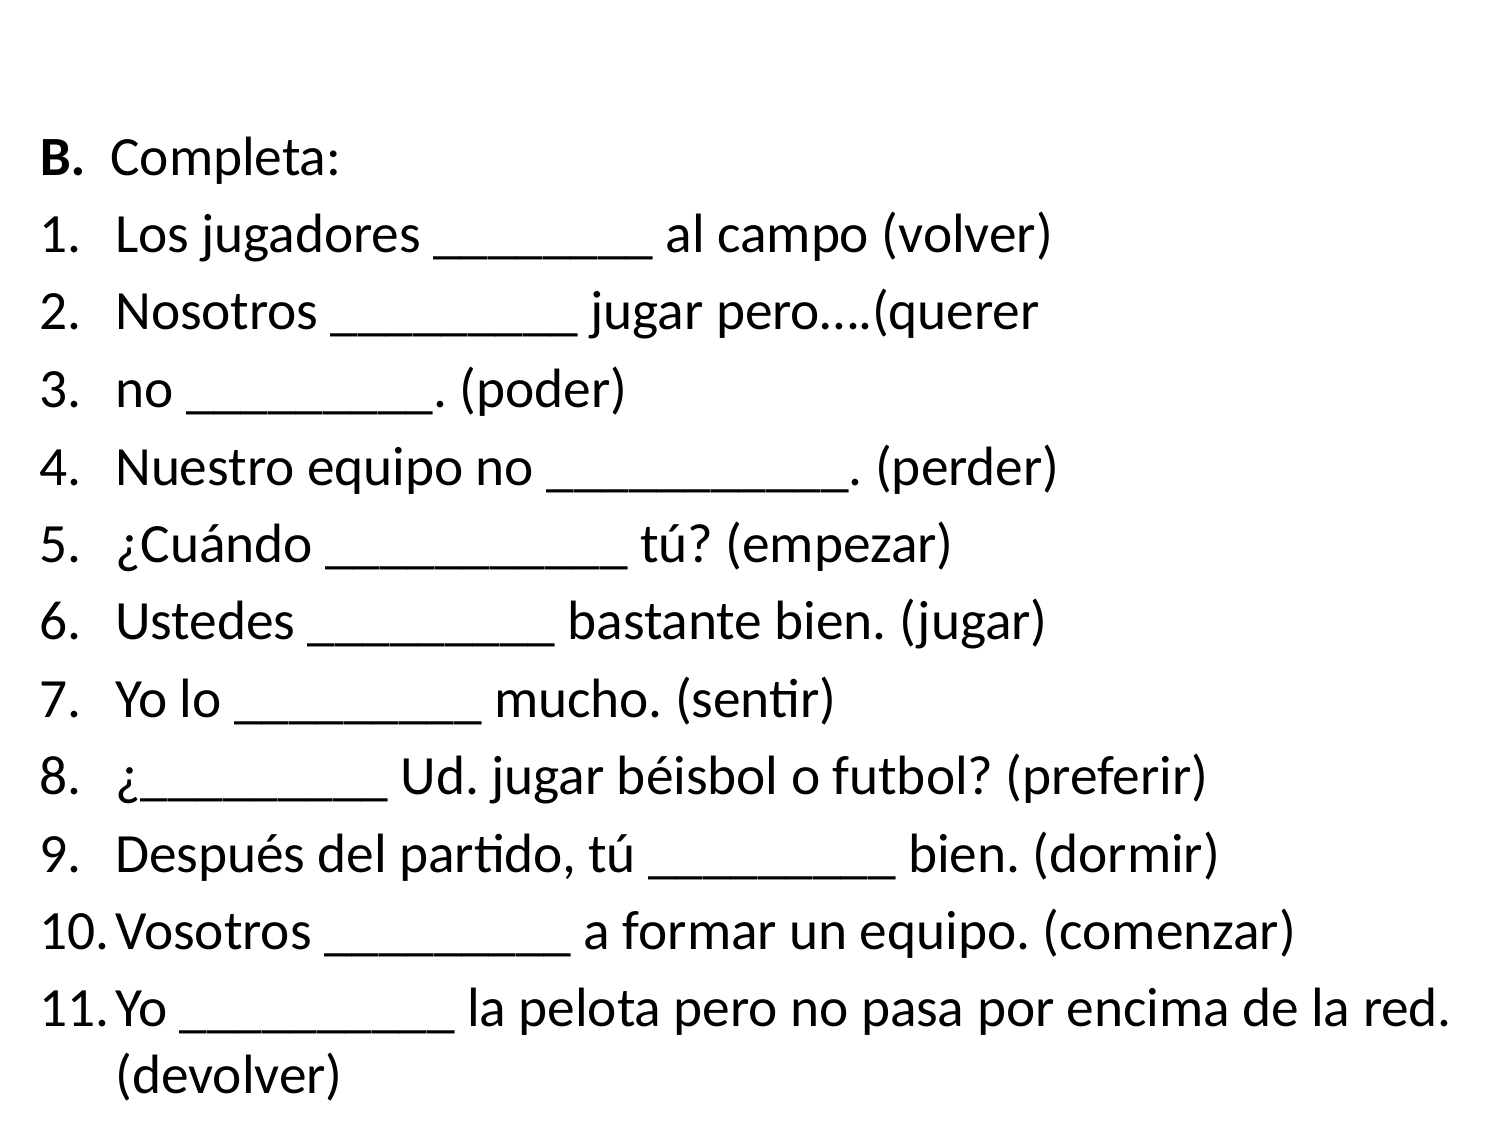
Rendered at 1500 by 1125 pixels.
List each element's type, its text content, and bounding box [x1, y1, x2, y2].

text_box B. Completa: Los jugadores ________ al campo (volver) Nosotros _________ jugar pero….(querer no _________. (poder) Nuestro equipo no ___________. (perder) ¿Cuándo ___________ tú? (empezar) Ustedes _________ bastante bien. (jugar) Yo lo _________ mucho. (sentir) ¿_________ Ud. jugar béisbol o futbol? (preferir) Después del partido, tú _________ bien. (dormir) Vosotros _________ a formar un equipo. (comenzar) Yo __________ la pelota pero no pasa por encima de la red. (devolver) [24, 112, 1500, 1113]
